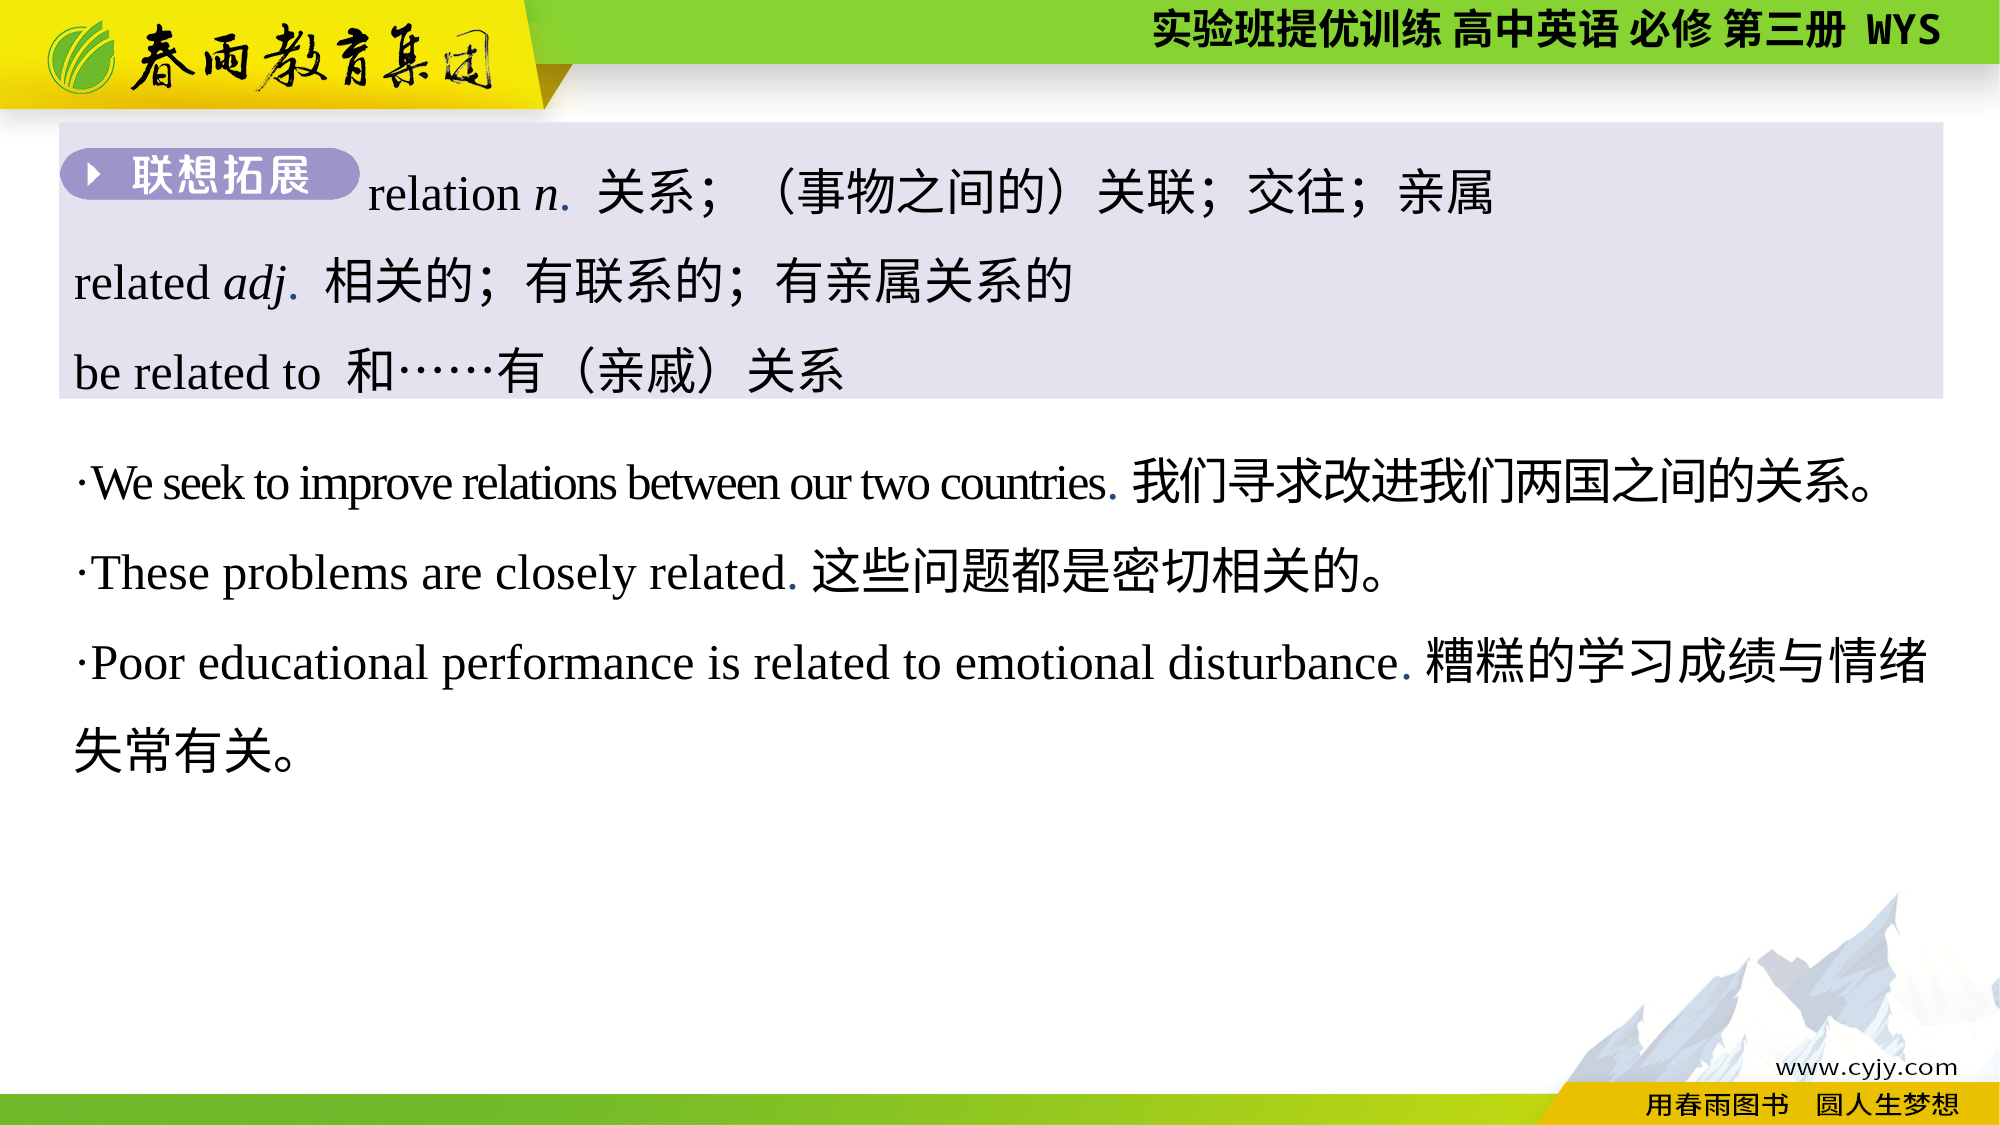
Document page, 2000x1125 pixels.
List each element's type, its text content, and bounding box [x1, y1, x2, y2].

list relation n. 关系；（事物之间的）关联；交往；亲属 related adj. 相关的；有联系的；有亲属关系的 be related to 和……有（亲戚）关系 [59, 122, 1944, 399]
picture [0, 0, 2000, 1125]
text_box ·We seek to improve relations between our two countries.我们寻求改进我们两国之间的关系。 ·These problems are closely related.这些问题都是密切相关的。 ·Poor educational performance is related to emotional disturbance.糟糕的学习成绩与情绪失常有关。 [59, 411, 1944, 787]
